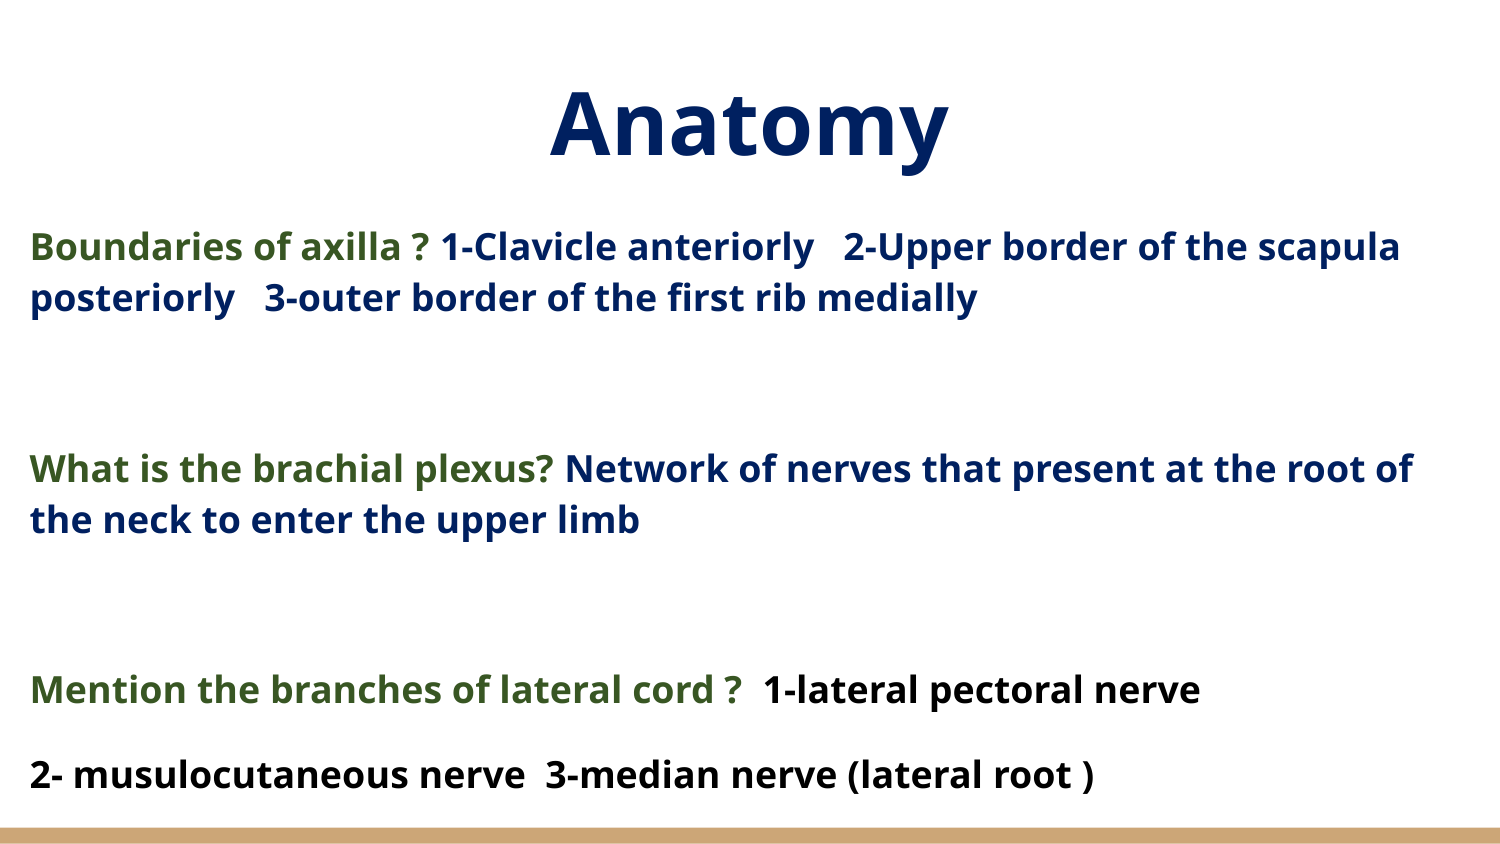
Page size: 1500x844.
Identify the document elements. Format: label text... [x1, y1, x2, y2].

list Boundaries of axilla ? 1-Clavicle anteriorly 2-Upper border of the scapula posteriorly 3-outer border of the first rib medially What is the brachial plexus? Network of nerves that present at the root of the neck to enter the upper limb Mention the branches of lateral cord ? 1-lateral pectoral nerve 2- musulocutaneous nerve 3-median nerve (lateral root ) [14, 200, 1487, 820]
title Anatomy [51, 51, 1449, 189]
